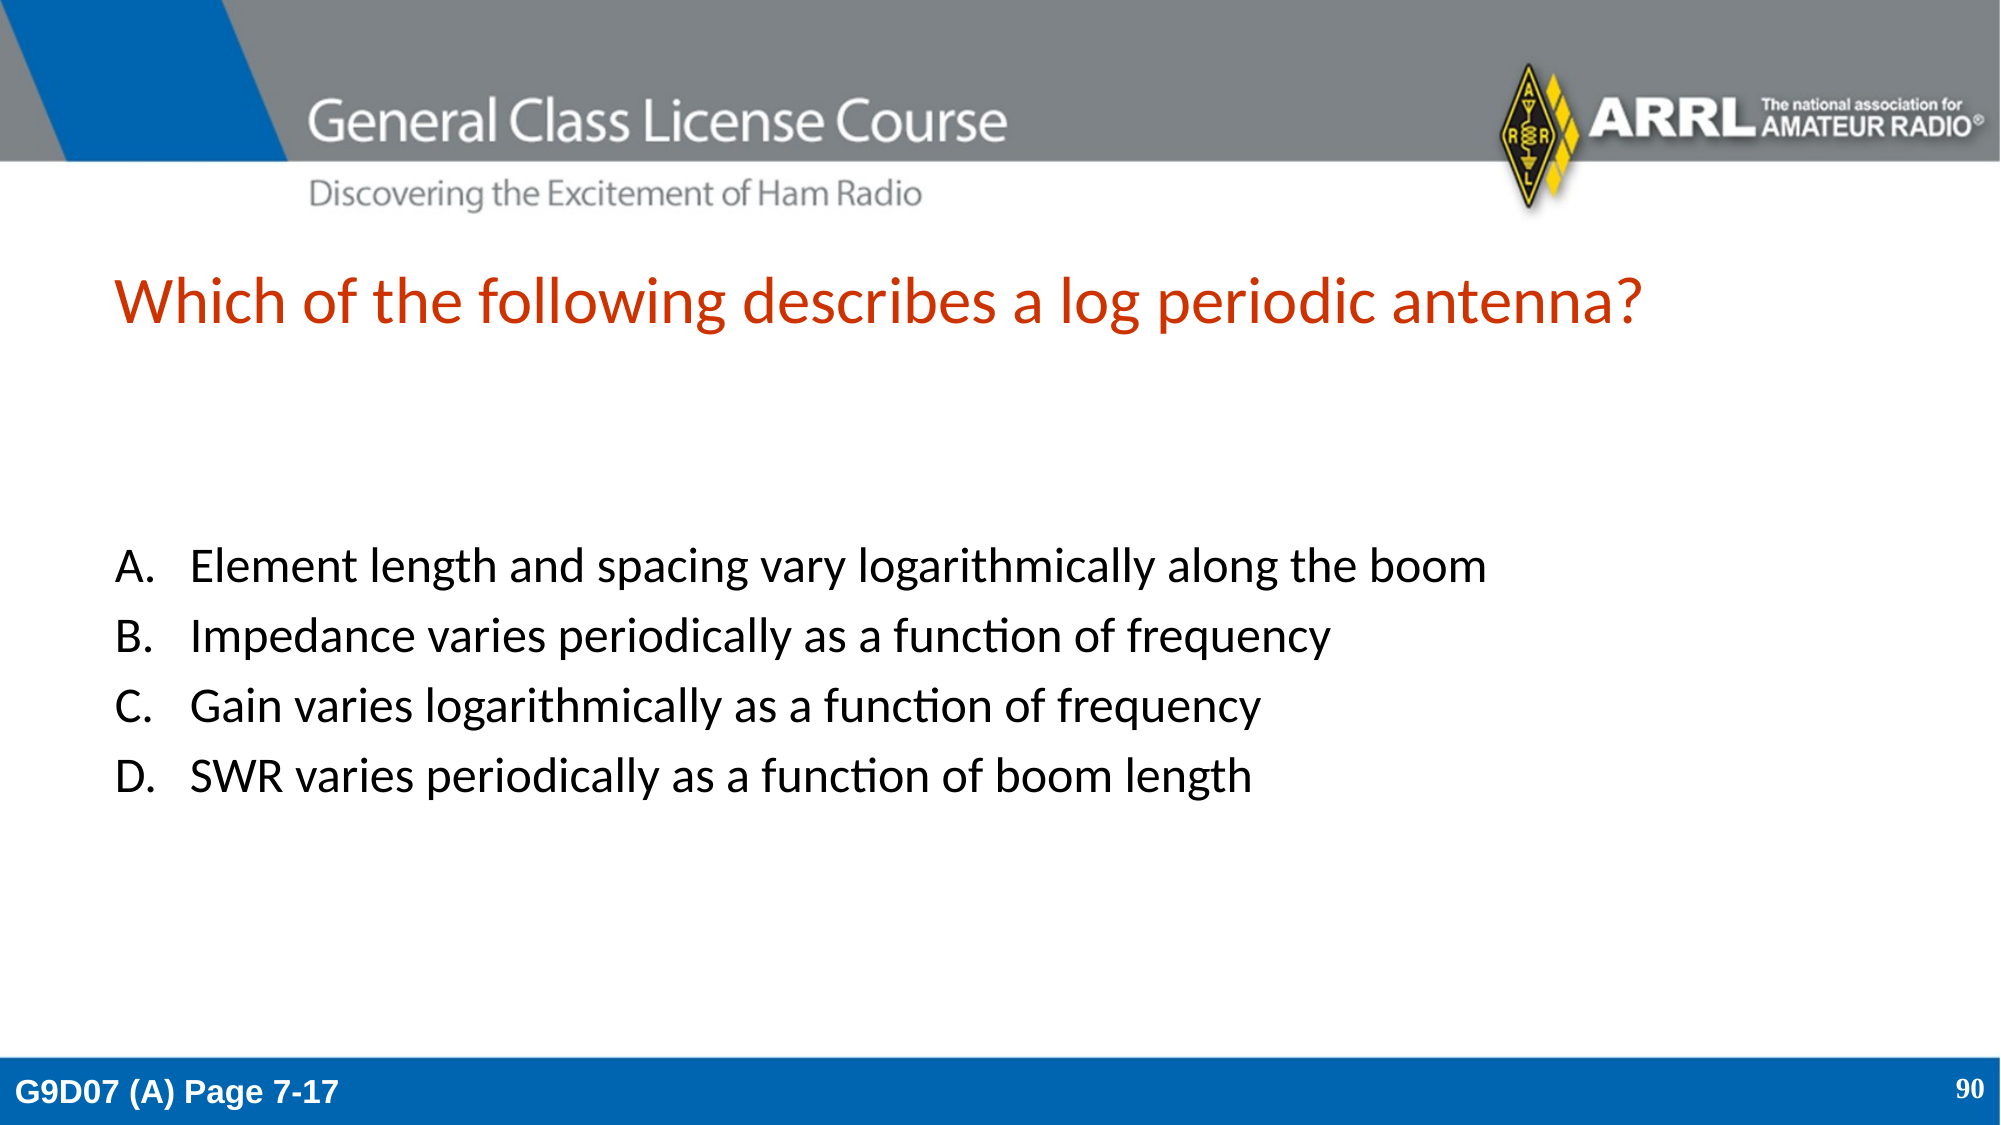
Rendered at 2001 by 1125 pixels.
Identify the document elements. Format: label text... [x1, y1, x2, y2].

picture [0, 0, 2001, 1125]
title Which of the following describes a log periodic antenna? [99, 249, 1900, 468]
text_box 90 [1875, 1062, 2000, 1113]
text_box G9D07 (A) Page 7-17 [0, 1062, 1313, 1118]
list Element length and spacing vary logarithmically along the boom Impedance varies periodically as a function of frequency Gain varies logarithmically as a function of frequency SWR varies periodically as a function of boom length [99, 525, 1900, 1005]
